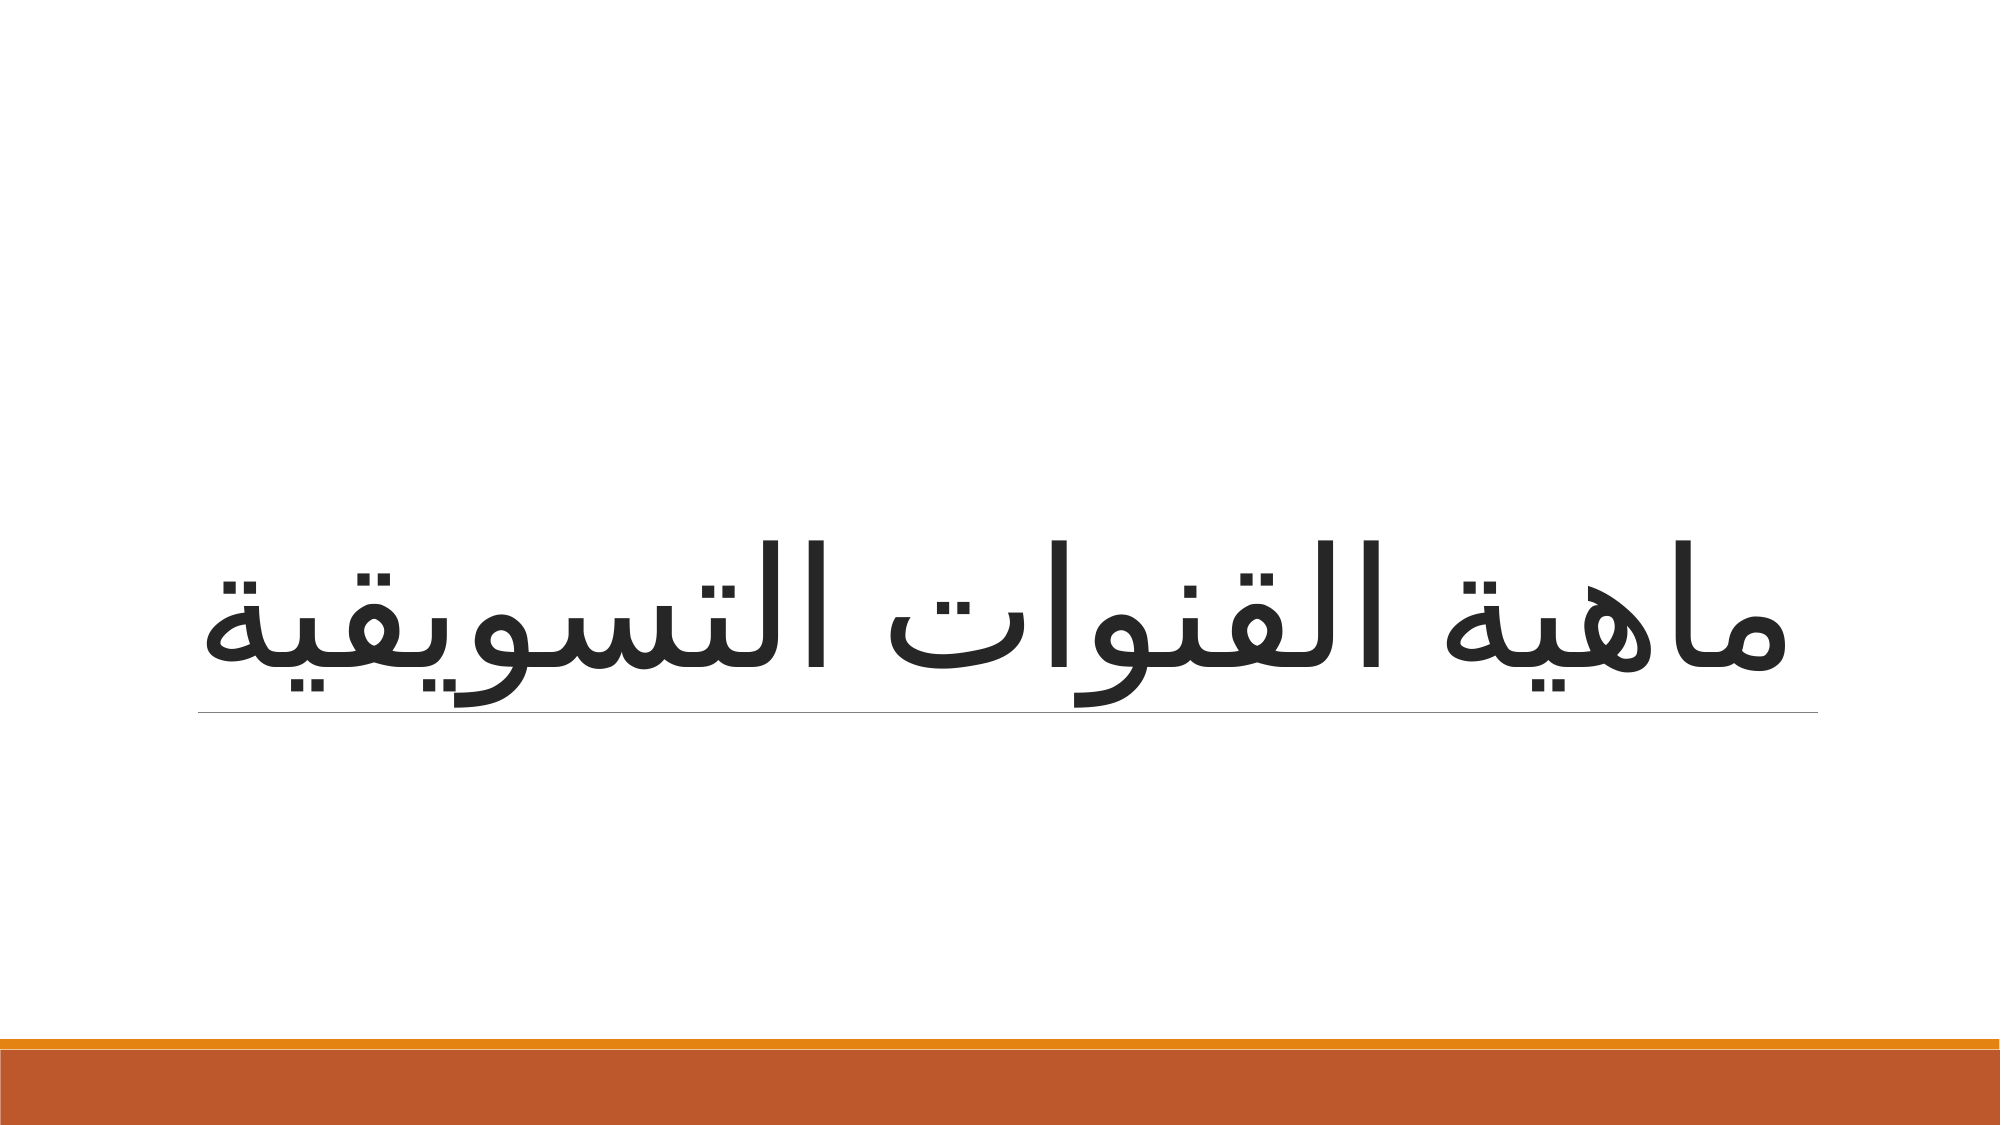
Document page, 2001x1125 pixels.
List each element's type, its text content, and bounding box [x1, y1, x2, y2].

title ماهية القنوات التسويقية [180, 124, 1830, 710]
